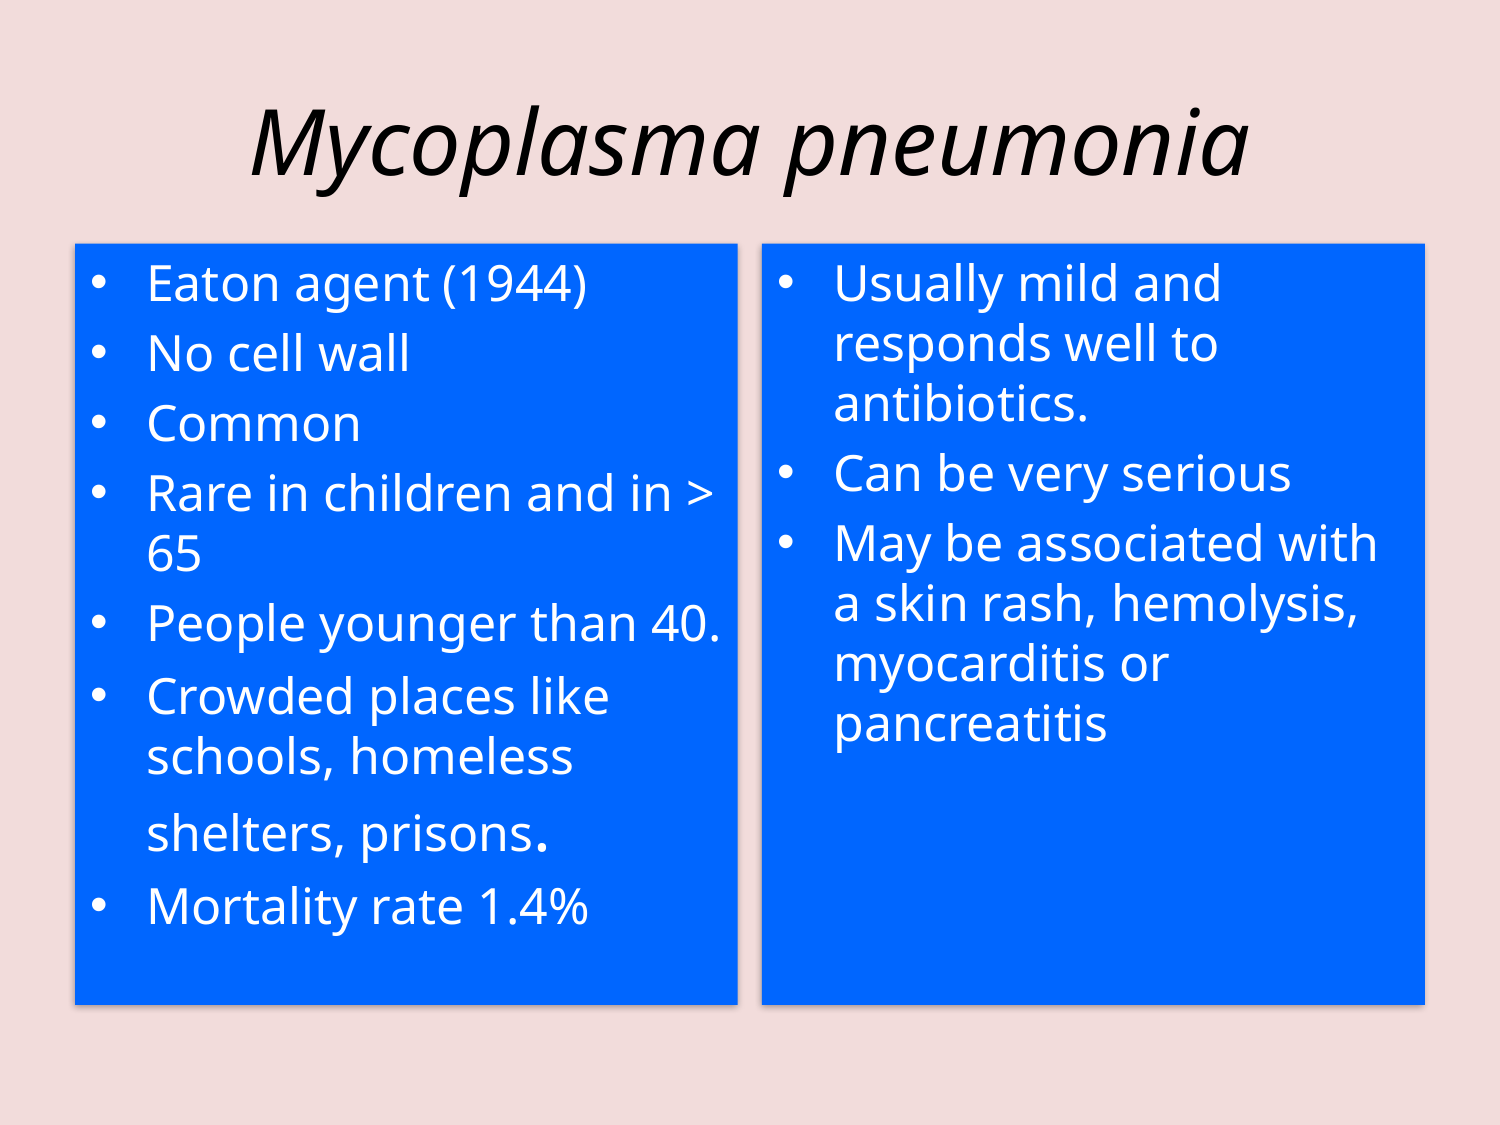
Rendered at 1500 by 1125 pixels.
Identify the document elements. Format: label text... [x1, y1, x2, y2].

list Eaton agent (1944) No cell wall Common Rare in children and in > 65 People younger than 40. Crowded places like schools, homeless shelters, prisons. Mortality rate 1.4% [75, 243, 738, 1005]
list Usually mild and responds well to antibiotics. Can be very serious May be associated with a skin rash, hemolysis, myocarditis or pancreatitis [761, 243, 1425, 1005]
title Mycoplasma pneumonia [75, 45, 1425, 233]
